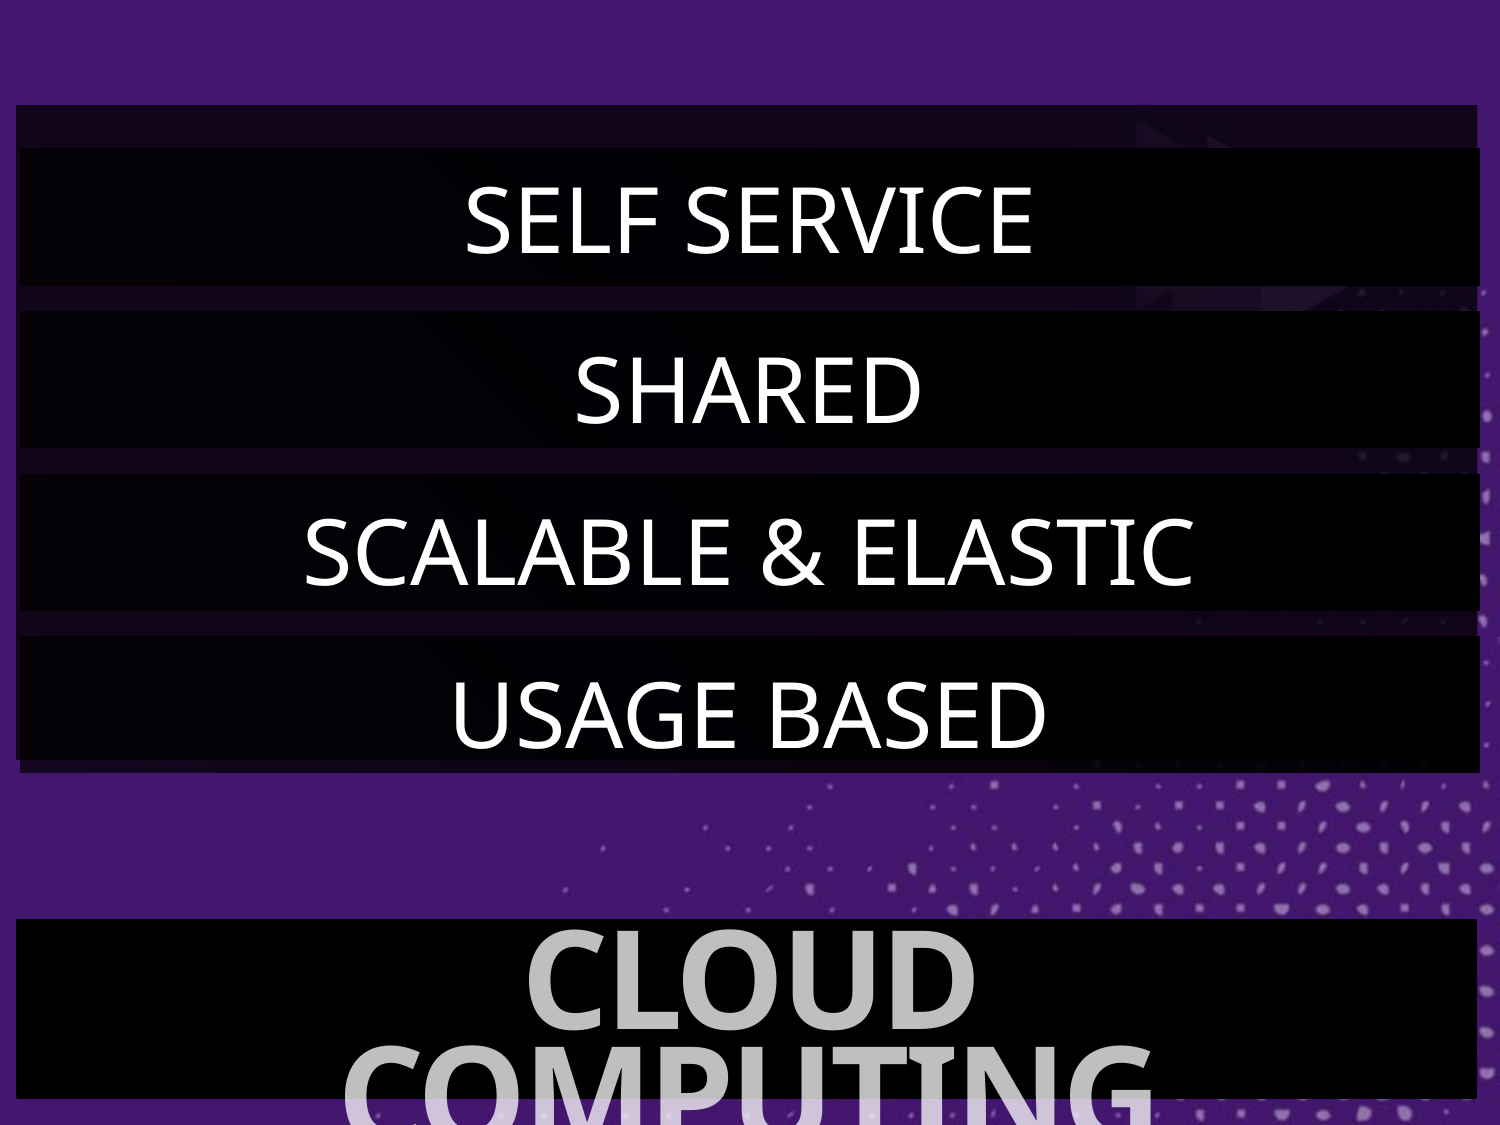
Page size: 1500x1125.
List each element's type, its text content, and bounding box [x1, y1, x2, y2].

text_box SCALABLE & ELASTIC [20, 474, 1480, 611]
text_box SHARED [20, 311, 1480, 448]
text_box SELF SERVICE [20, 149, 1480, 286]
text_box CLOUD COMPUTING [272, 950, 1228, 1125]
text_box USAGE BASED [20, 636, 1480, 773]
picture [0, 0, 1500, 1125]
text_box [16, 105, 1478, 760]
text_box [16, 919, 1477, 1099]
